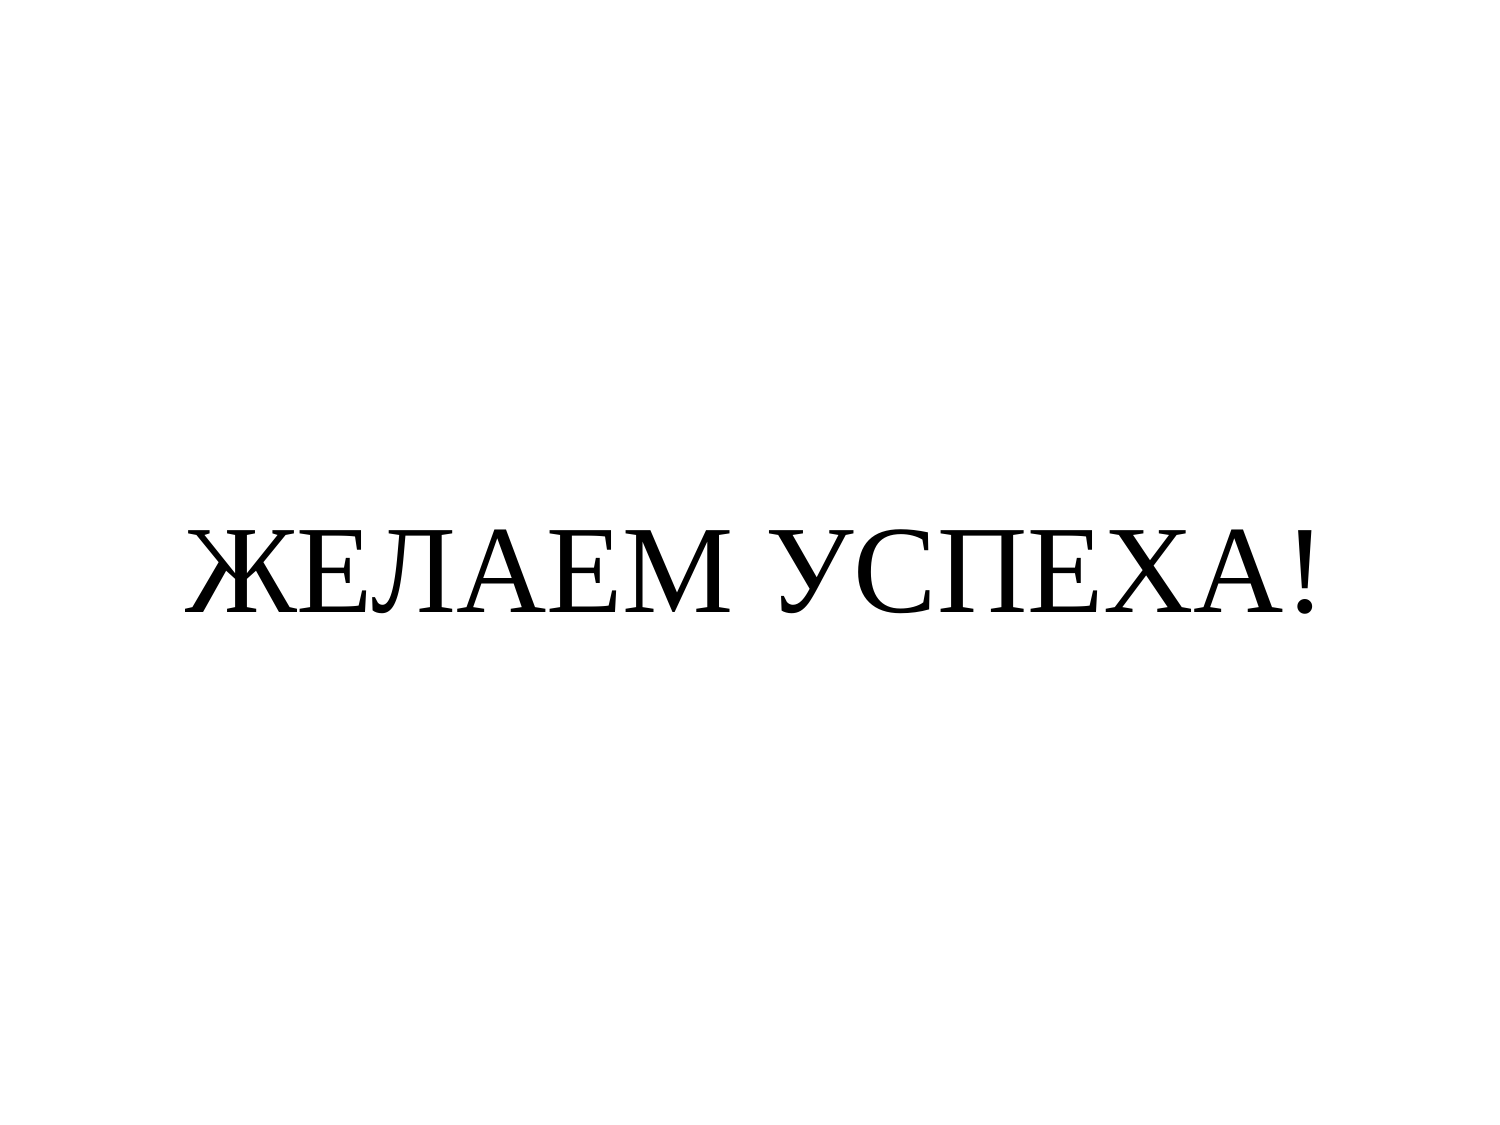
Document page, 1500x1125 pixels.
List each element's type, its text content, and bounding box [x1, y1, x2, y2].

text_box ЖЕЛАЕМ УСПЕХА! [170, 480, 1341, 646]
